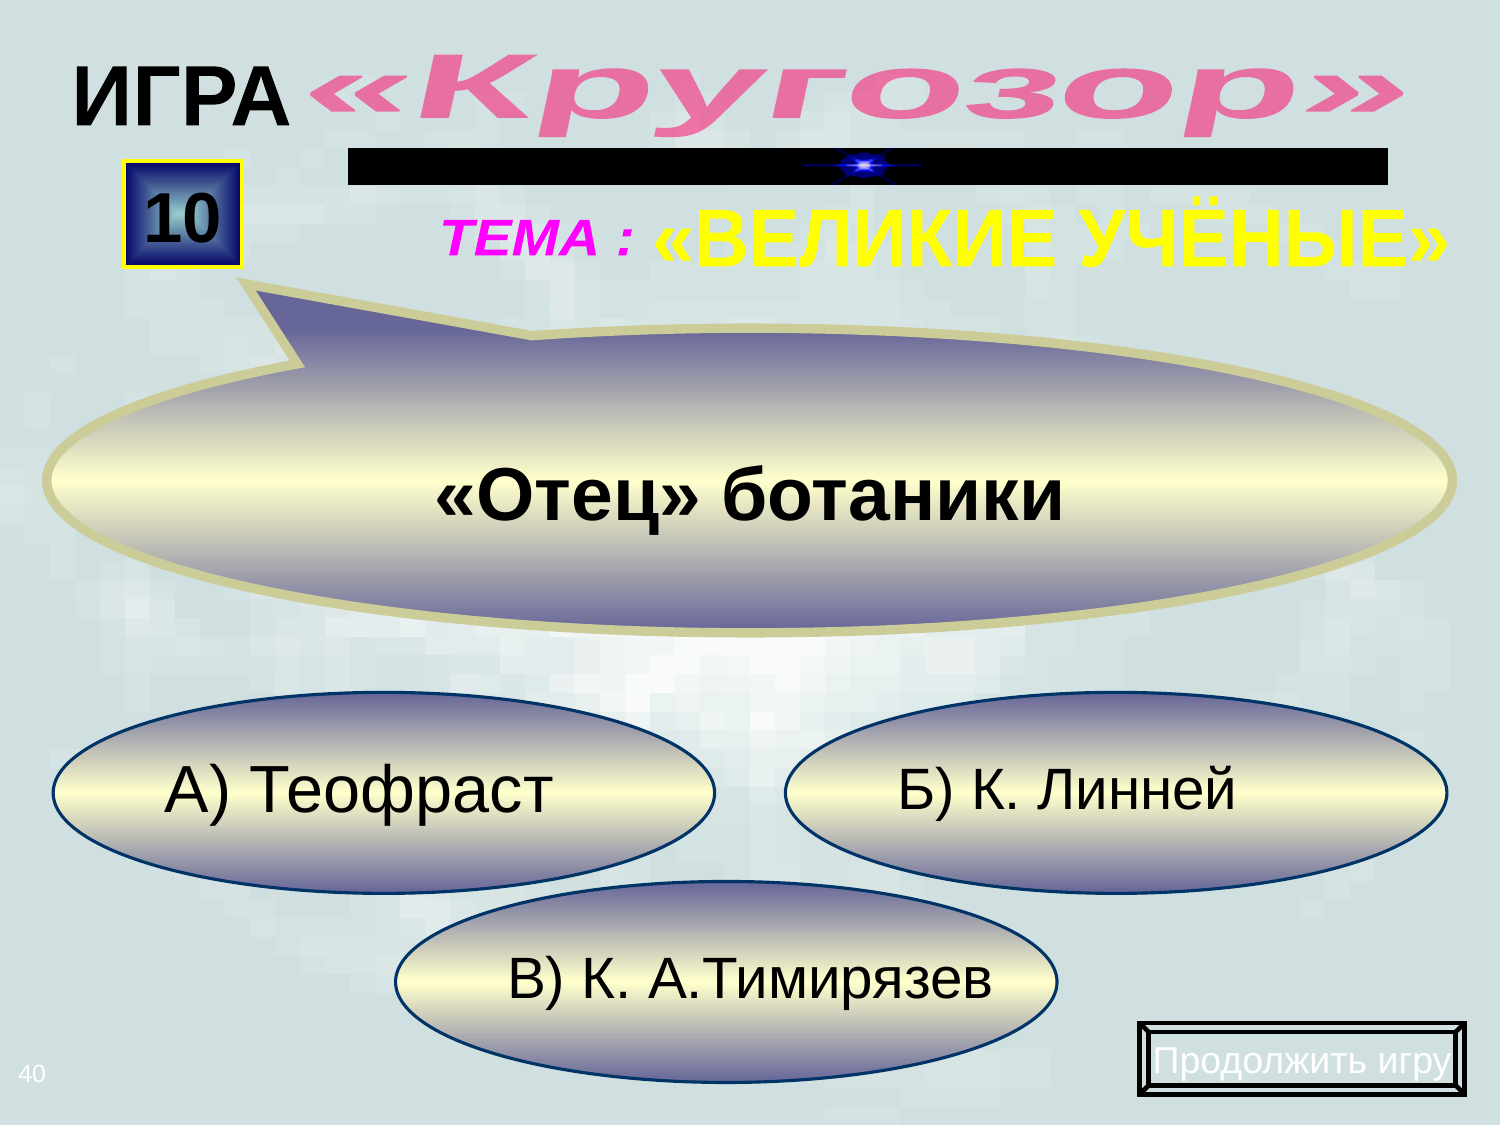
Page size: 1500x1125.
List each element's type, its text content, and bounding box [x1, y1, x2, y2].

text_box Продолжить игру [1139, 1023, 1465, 1095]
text_box 10 [123, 160, 243, 268]
text_box Б) К. Линней [785, 692, 1447, 894]
text_box «Отец» ботаники [46, 283, 1453, 633]
picture [348, 148, 1388, 185]
text_box 40 [0, 1049, 65, 1109]
text_box А) Теофраст [53, 692, 715, 894]
text_box В) К. А.Тимирязев [395, 881, 1058, 1083]
